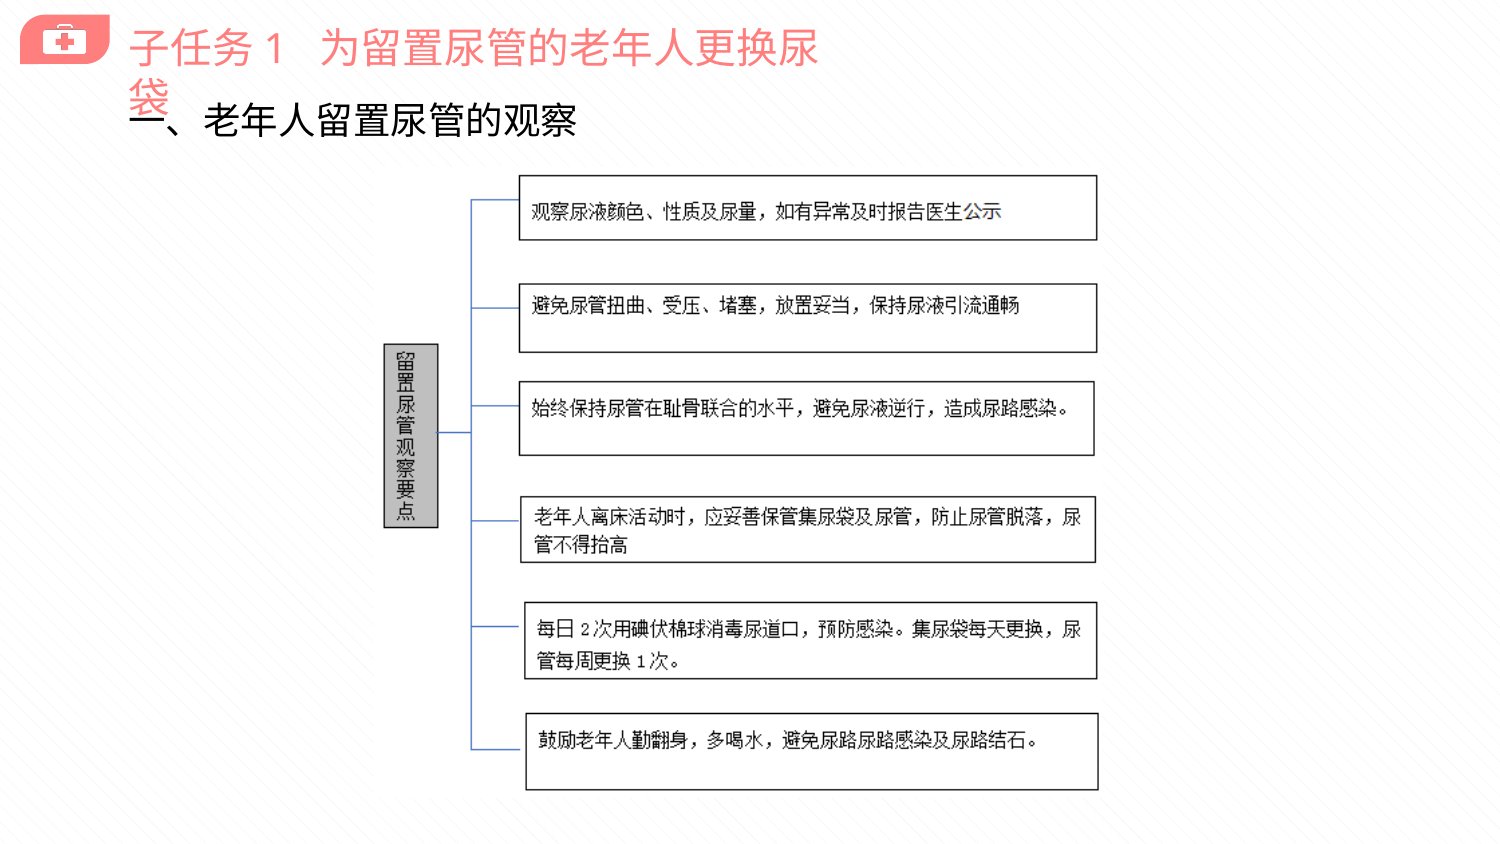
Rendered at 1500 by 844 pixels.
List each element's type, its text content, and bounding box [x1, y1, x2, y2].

text_box 一、老年人留置尿管的观察 [113, 89, 803, 150]
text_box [19, 14, 863, 81]
picture [373, 167, 1103, 798]
